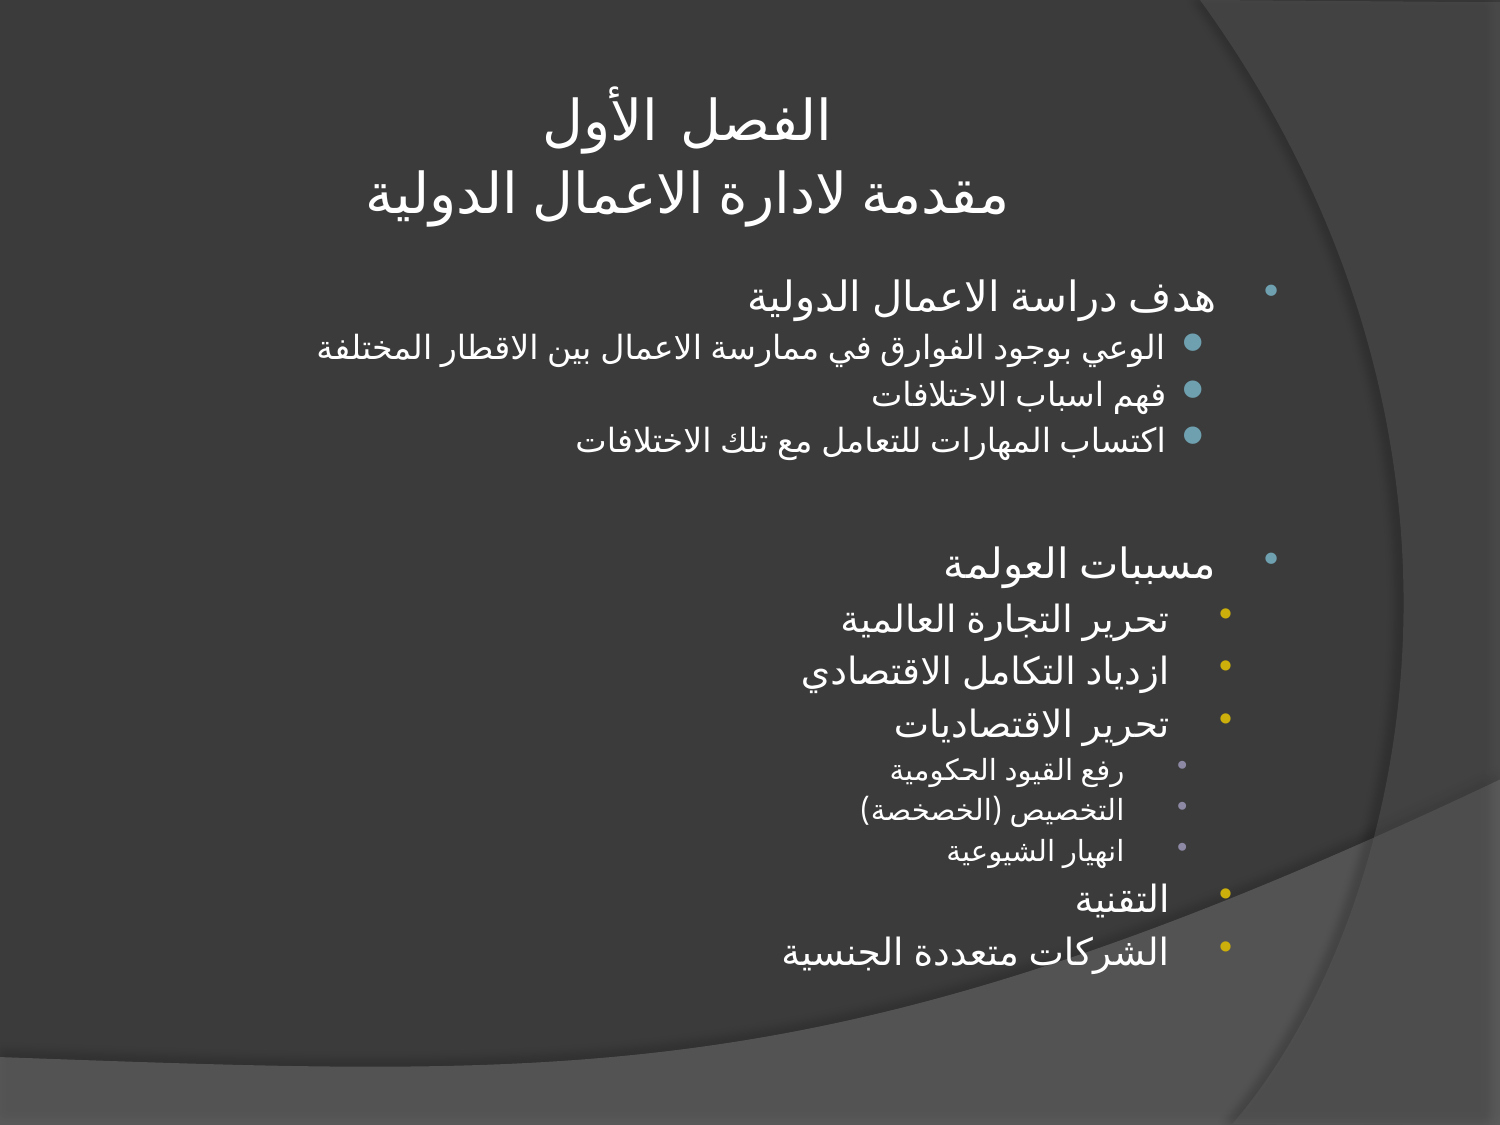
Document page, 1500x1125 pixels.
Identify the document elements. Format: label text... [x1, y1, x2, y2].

title الفصل الأول مقدمة لادارة الاعمال الدولية [75, 45, 1300, 233]
list هدف دراسة الاعمال الدولية الوعي بوجود الفوارق في ممارسة الاعمال بين الاقطار المختلفة فهم اسباب الاختلافات اكتساب المهارات للتعامل مع تلك الاختلافات مسببات العولمة تحرير التجارة العالمية ازدياد التكامل الاقتصادي تحرير الاقتصاديات رفع القيود الحكومية التخصيص (الخصخصة) انهيار الشيوعية التقنية الشركات متعددة الجنسية [75, 262, 1300, 1005]
